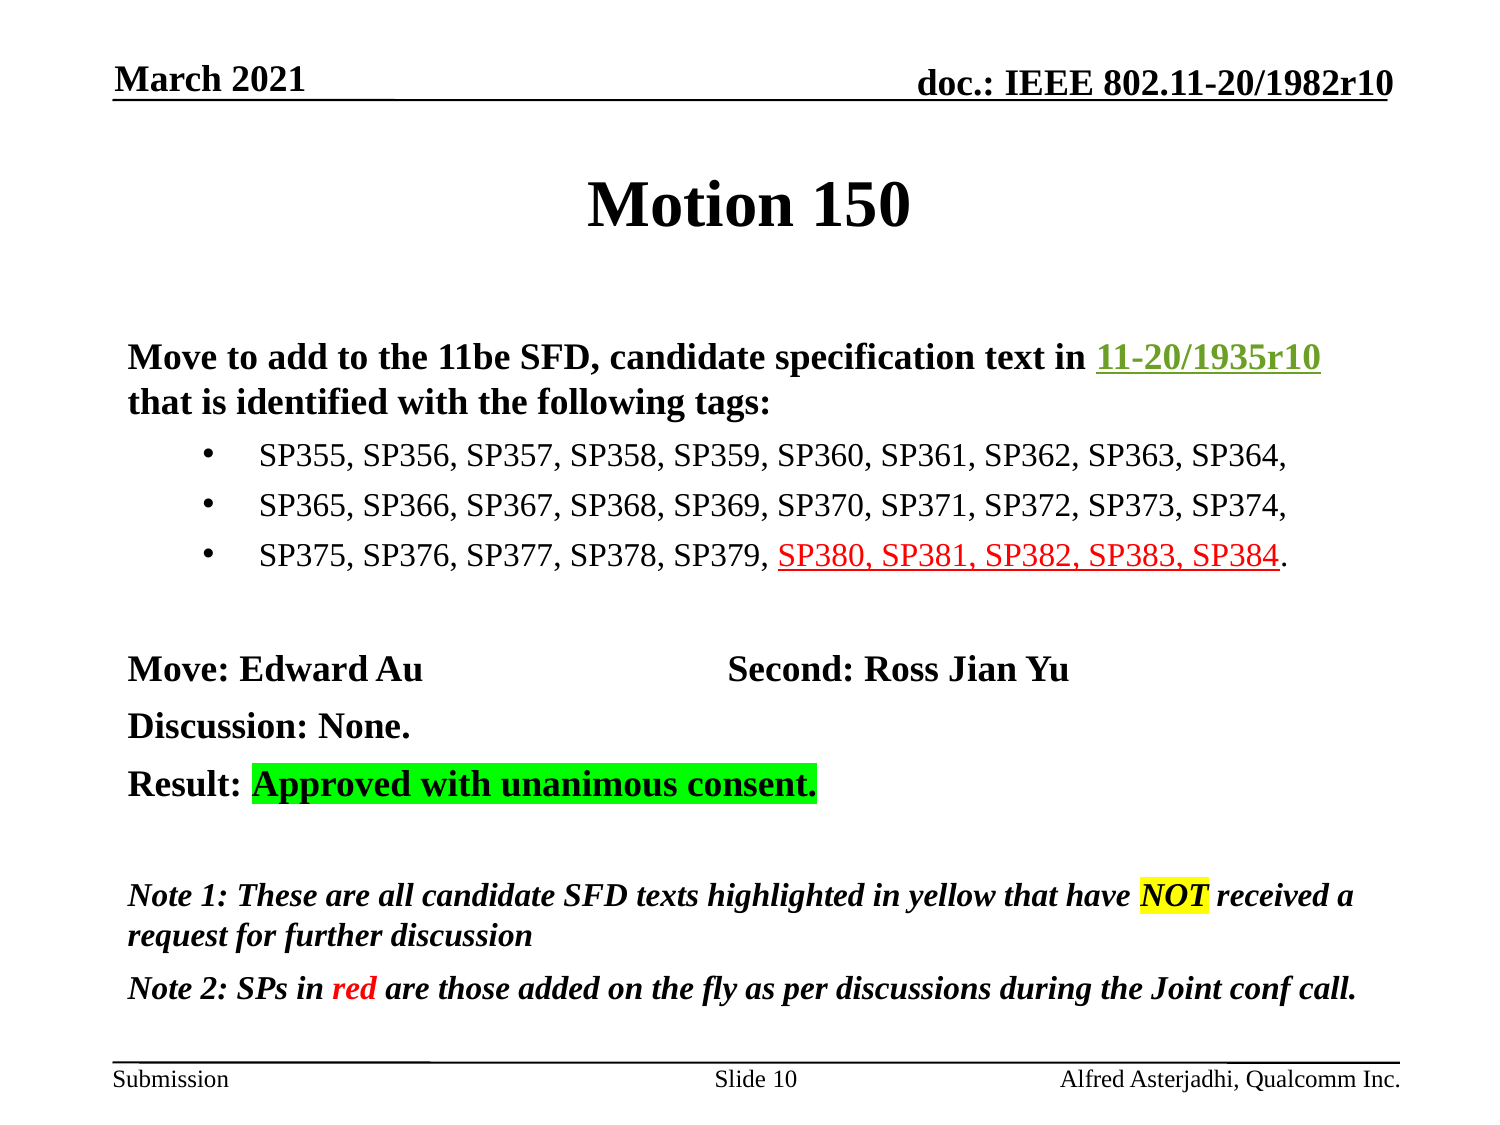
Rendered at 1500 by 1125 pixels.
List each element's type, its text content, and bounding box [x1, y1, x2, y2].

slide_number Slide 10 [712, 1061, 800, 1123]
footer Alfred Asterjadhi, Qualcomm Inc. [878, 1061, 1402, 1093]
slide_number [114, 54, 423, 100]
list Move to add to the 11be SFD, candidate specification text in 11-20/1935r10 that is identified with the following tags: SP355, SP356, SP357, SP358, SP359, SP360, SP361, SP362, SP363, SP364, SP365, SP366, SP367, SP368, SP369, SP370, SP371, SP372, SP373, SP374, SP375, SP376, SP377, SP378, SP379, SP380, SP381, SP382, SP383, SP384. Move: Edward Au Second: Ross Jian Yu Discussion: None. Result: Approved with unanimous consent. Note 1: These are all candidate SFD texts highlighted in yellow that have NOT received a request for further discussion Note 2: SPs in red are those added on the fly as per discussions during the Joint conf call. [112, 324, 1388, 1051]
title Motion 150 [112, 112, 1388, 288]
